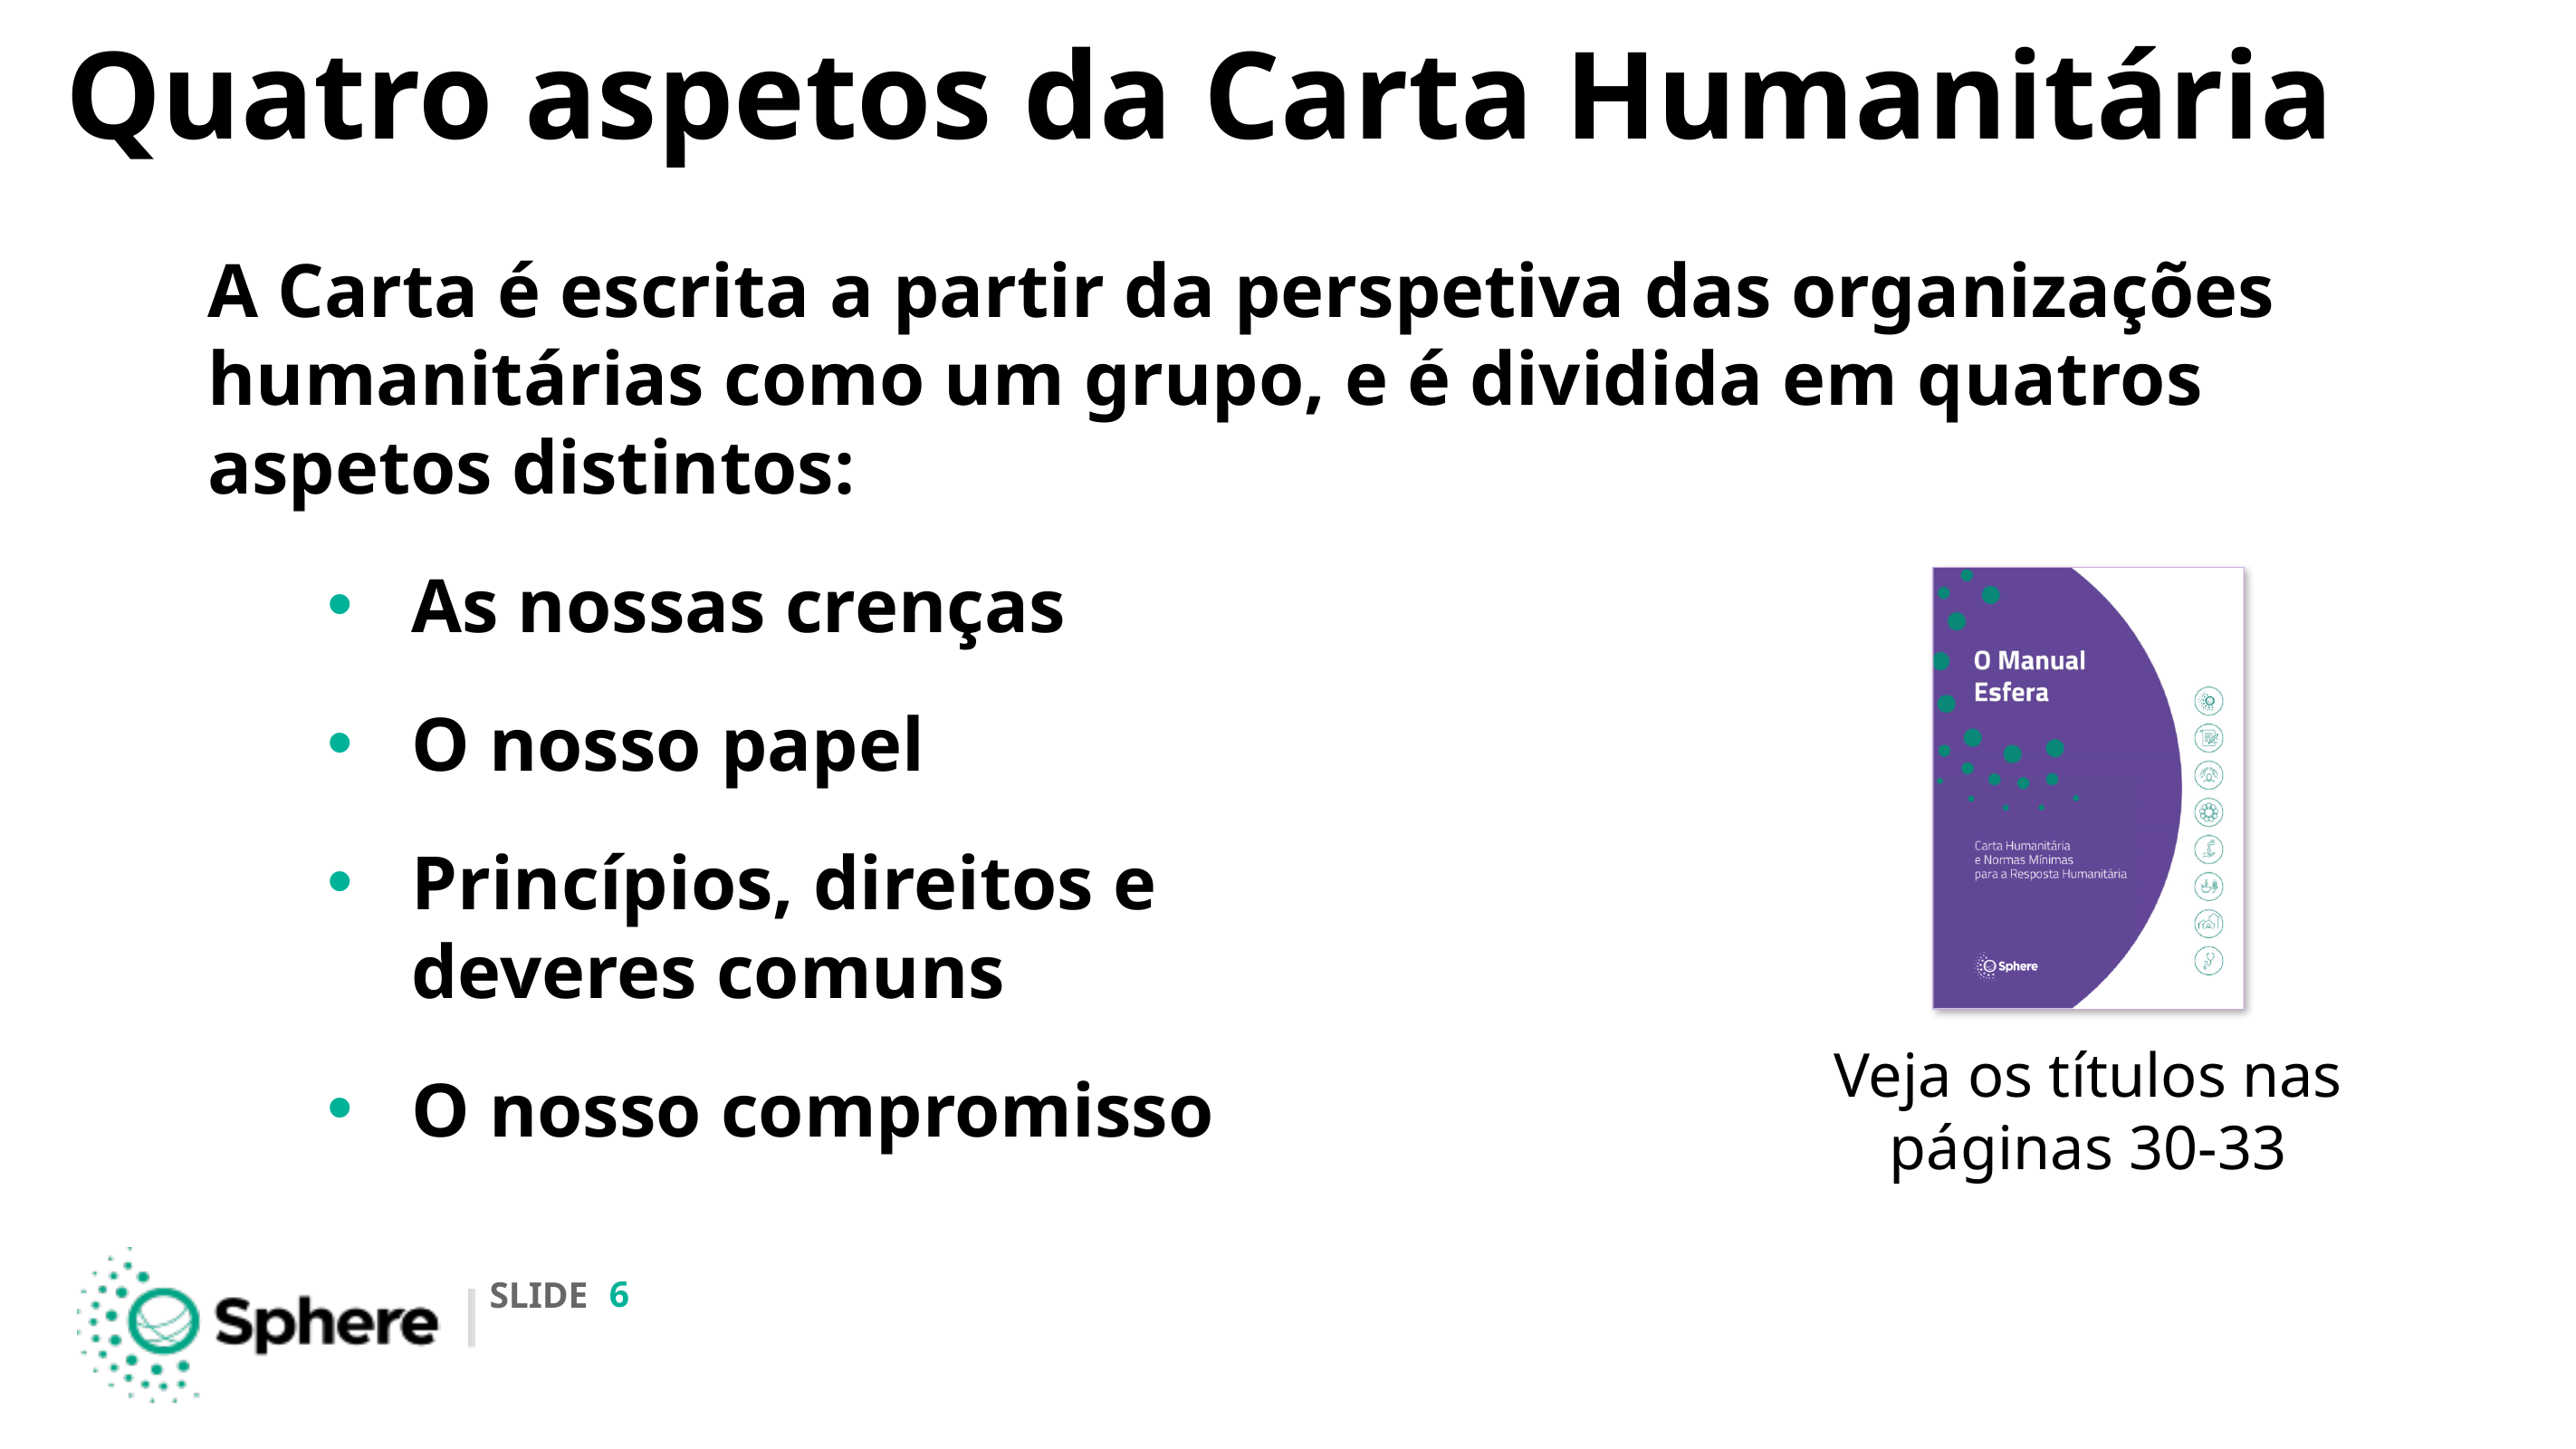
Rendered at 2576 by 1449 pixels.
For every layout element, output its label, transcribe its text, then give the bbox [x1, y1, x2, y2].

picture [77, 1247, 441, 1406]
list A Carta é escrita a partir da perspetiva das organizações humanitárias como um grupo, e é dividida em quatros aspetos distintos: As nossas crenças O nosso papel Princípios, direitos e deveres comuns O nosso compromisso [199, 235, 2422, 1228]
picture [1933, 567, 2244, 1009]
title Quatro aspetos da Carta Humanitária [58, 10, 2510, 178]
slide_number ‹#› [601, 1264, 661, 1323]
picture [468, 1289, 479, 1349]
text_box Veja os títulos nas páginas 30-33 [1810, 1029, 2367, 1190]
